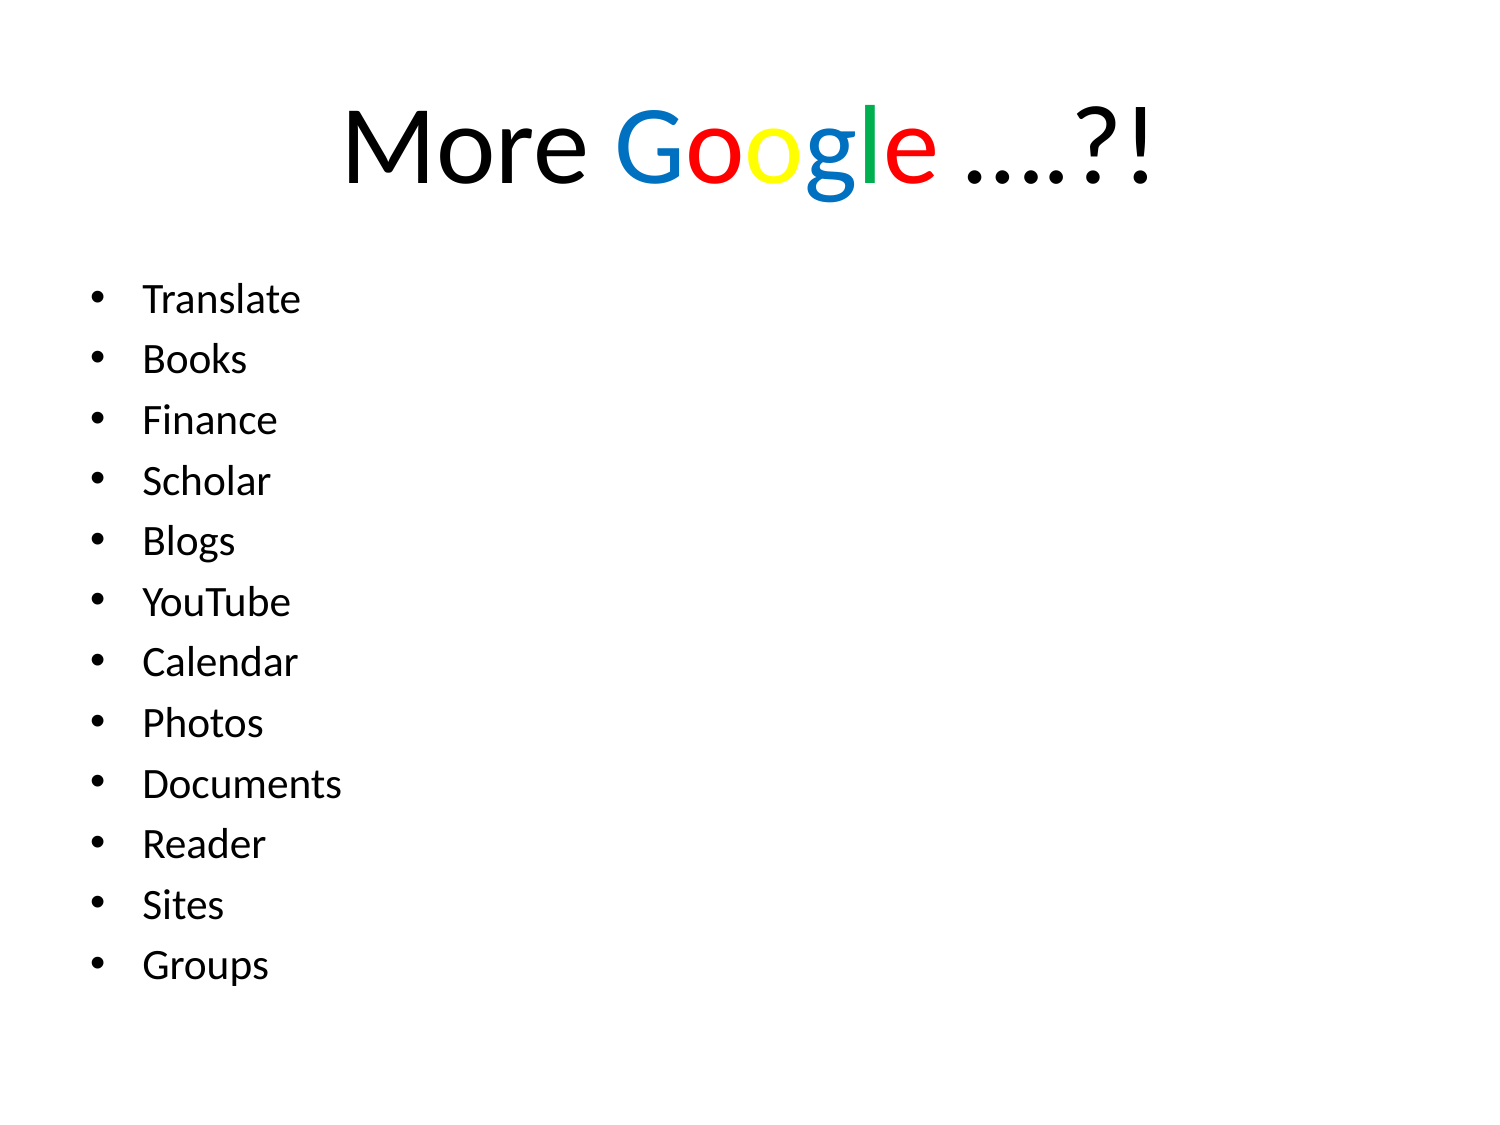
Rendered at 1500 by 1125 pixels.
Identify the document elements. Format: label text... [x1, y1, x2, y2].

title More Google ….?! [75, 45, 1425, 233]
list Translate Books Finance Scholar Blogs YouTube Calendar Photos Documents Reader Sites Groups [75, 262, 1425, 1005]
